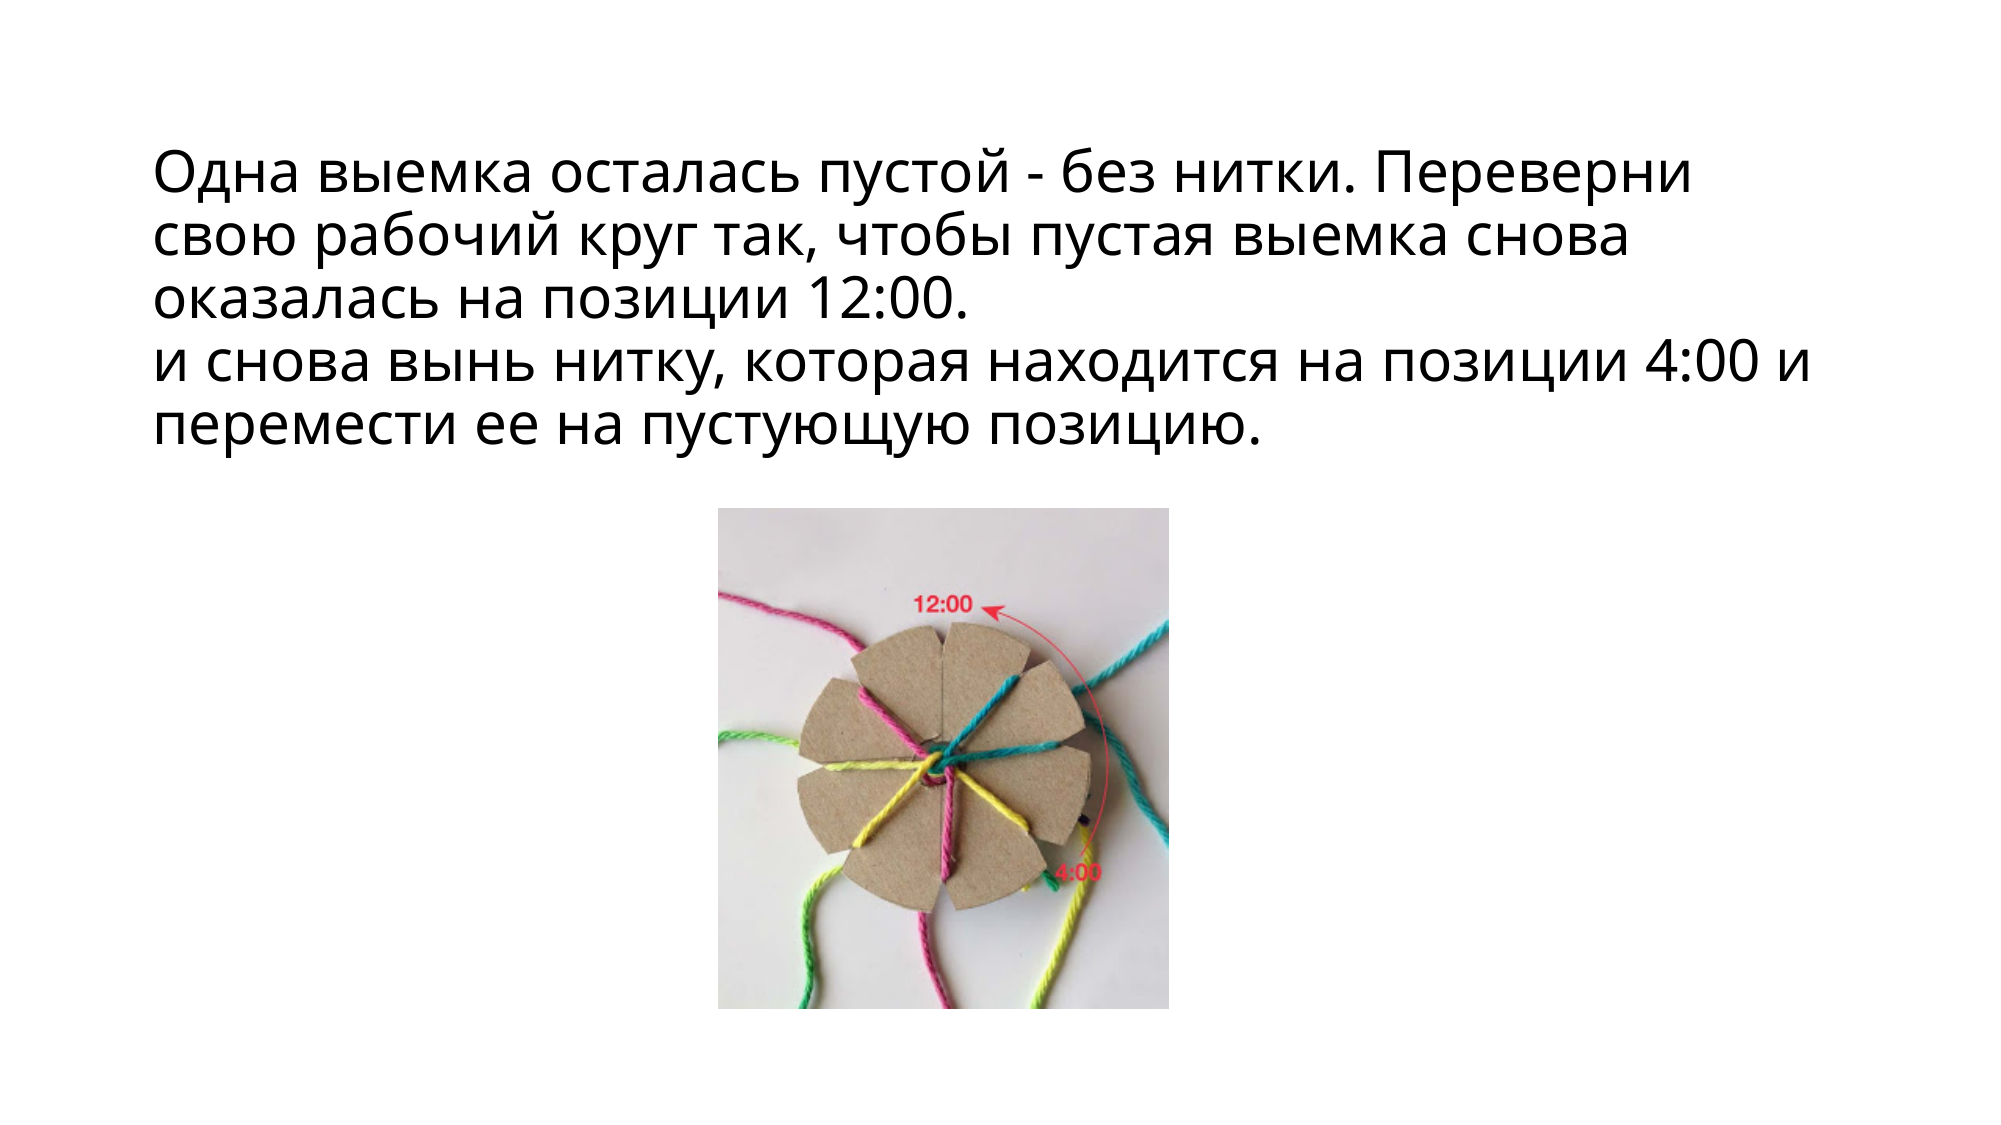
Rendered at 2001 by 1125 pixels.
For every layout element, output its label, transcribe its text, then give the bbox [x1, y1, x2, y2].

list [718, 508, 1169, 1009]
title Одна выемка осталась пустой - без нитки. Переверни свою рабочий круг так, чтобы пустая выемка снова оказалась на позиции 12:00. и снова вынь нитку, которая находится на позиции 4:00 и перемести ее на пустующую позицию. [137, 225, 1863, 444]
